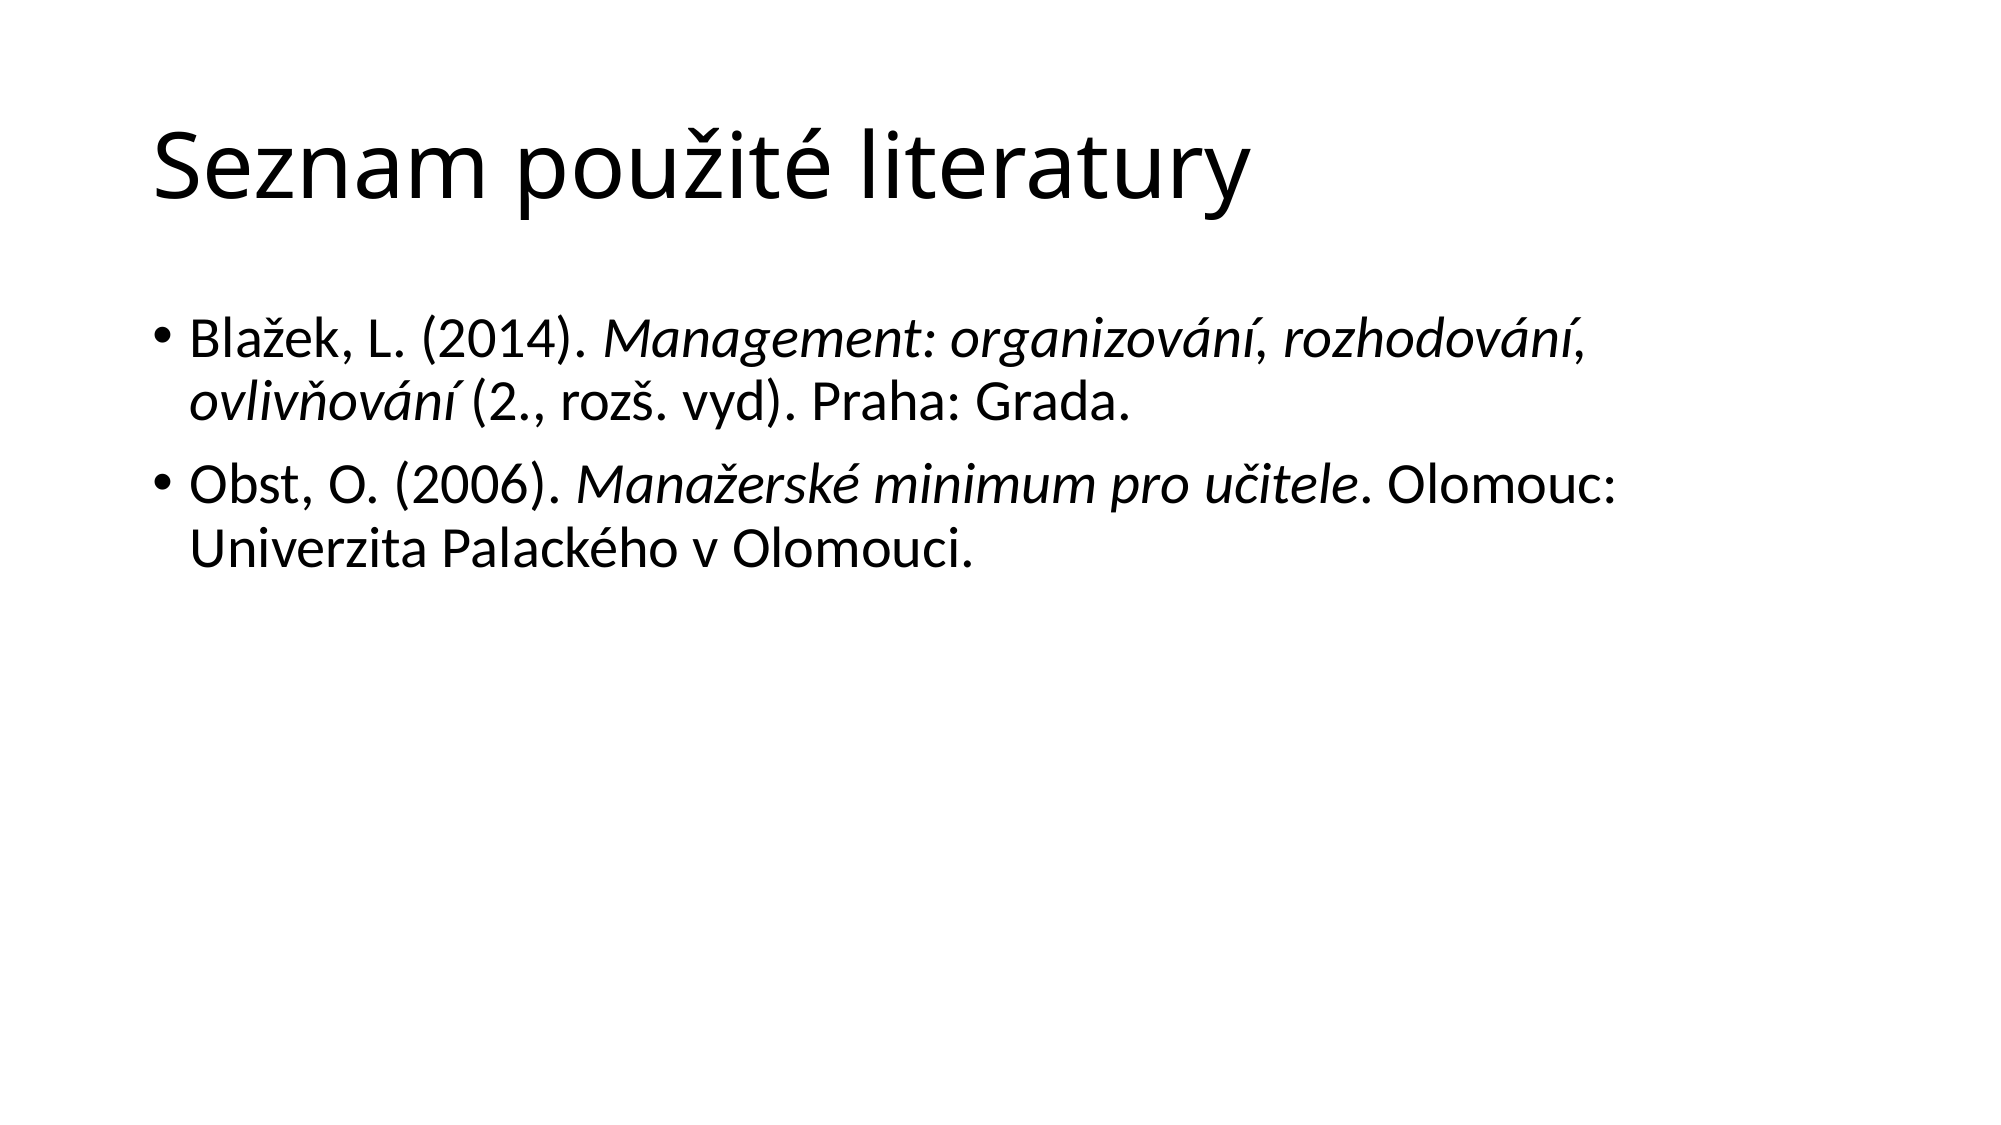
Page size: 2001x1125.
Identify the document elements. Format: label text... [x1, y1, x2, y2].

title Seznam použité literatury [137, 59, 1863, 278]
list Blažek, L. (2014). Management: organizování, rozhodování, ovlivňování (2., rozš. vyd). Praha: Grada. Obst, O. (2006). Manažerské minimum pro učitele. Olomouc: Univerzita Palackého v Olomouci. [137, 299, 1863, 1014]
